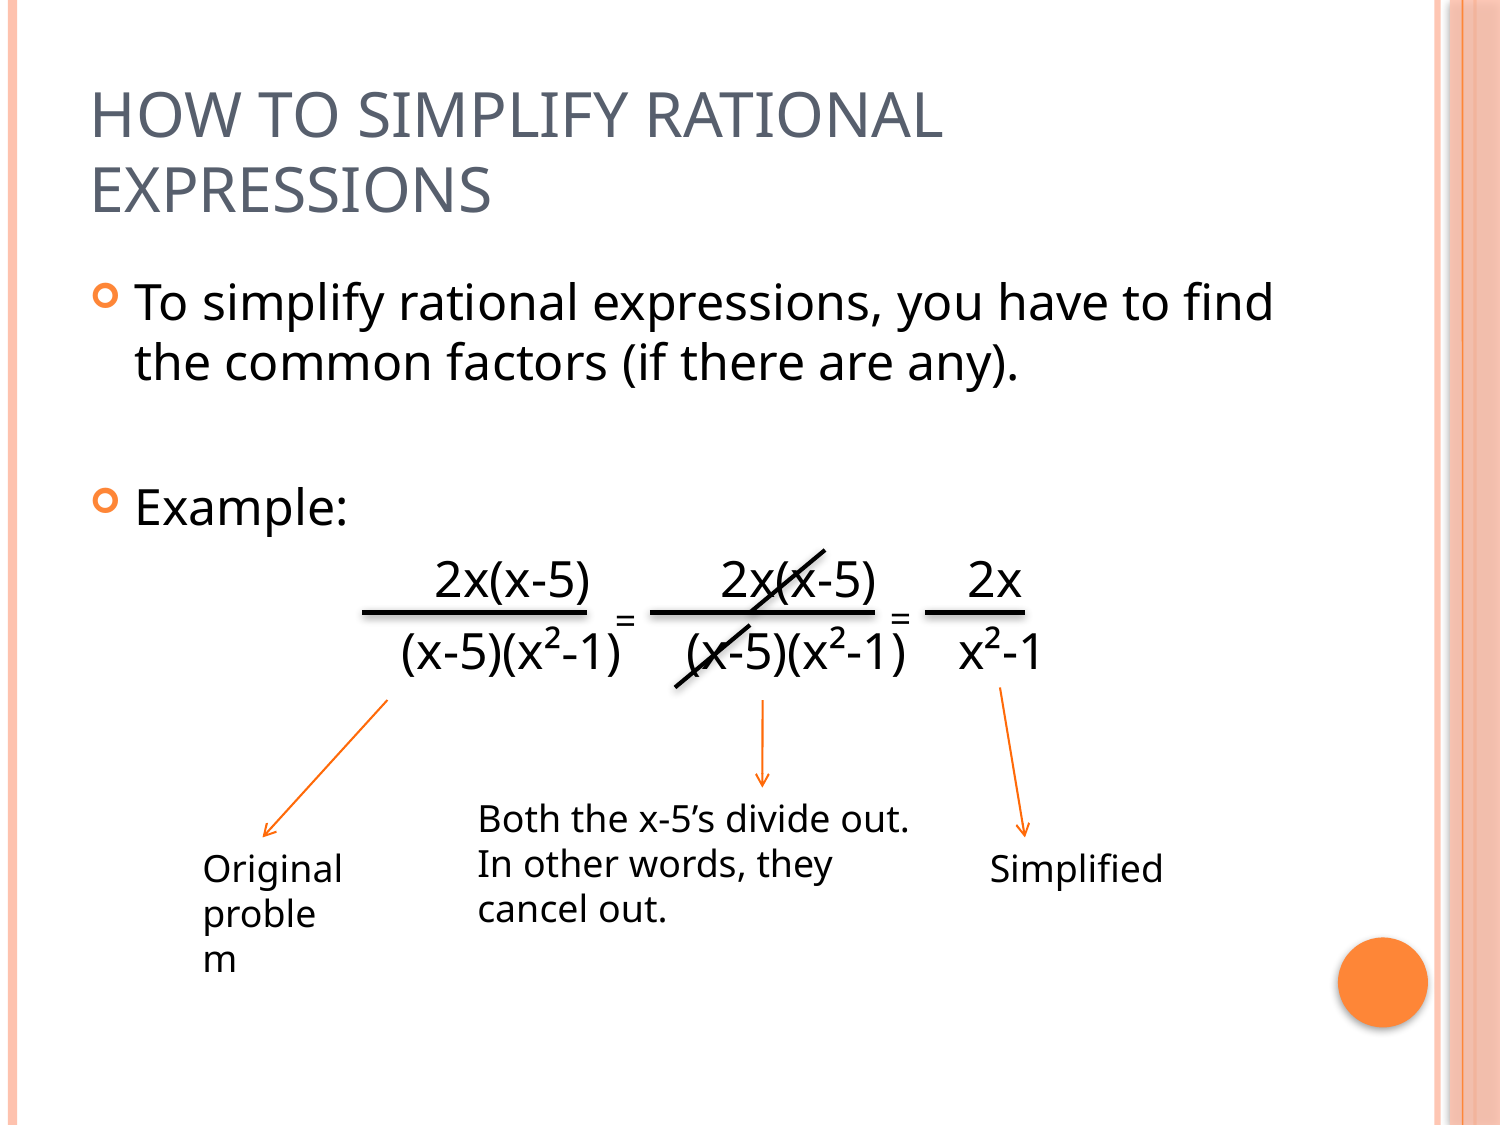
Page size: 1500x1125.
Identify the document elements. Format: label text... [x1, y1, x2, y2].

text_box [255, 705, 395, 832]
text_box = [874, 587, 938, 648]
list To simplify rational expressions, you have to find the common factors (if there are any). Example: 2x(x-5) 2x(x-5) 2x (x-5)(x²-1) (x-5)(x²-1) x²-1 [75, 262, 1300, 1062]
text_box = [599, 589, 663, 650]
text_box Original problem [187, 837, 363, 988]
title How to simplify rational expressions [75, 45, 1300, 233]
text_box Both the x-5’s divide out. In other words, they cancel out. [462, 787, 925, 983]
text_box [674, 624, 751, 688]
text_box Simplified [974, 837, 1288, 898]
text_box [936, 749, 1088, 776]
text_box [749, 549, 826, 613]
